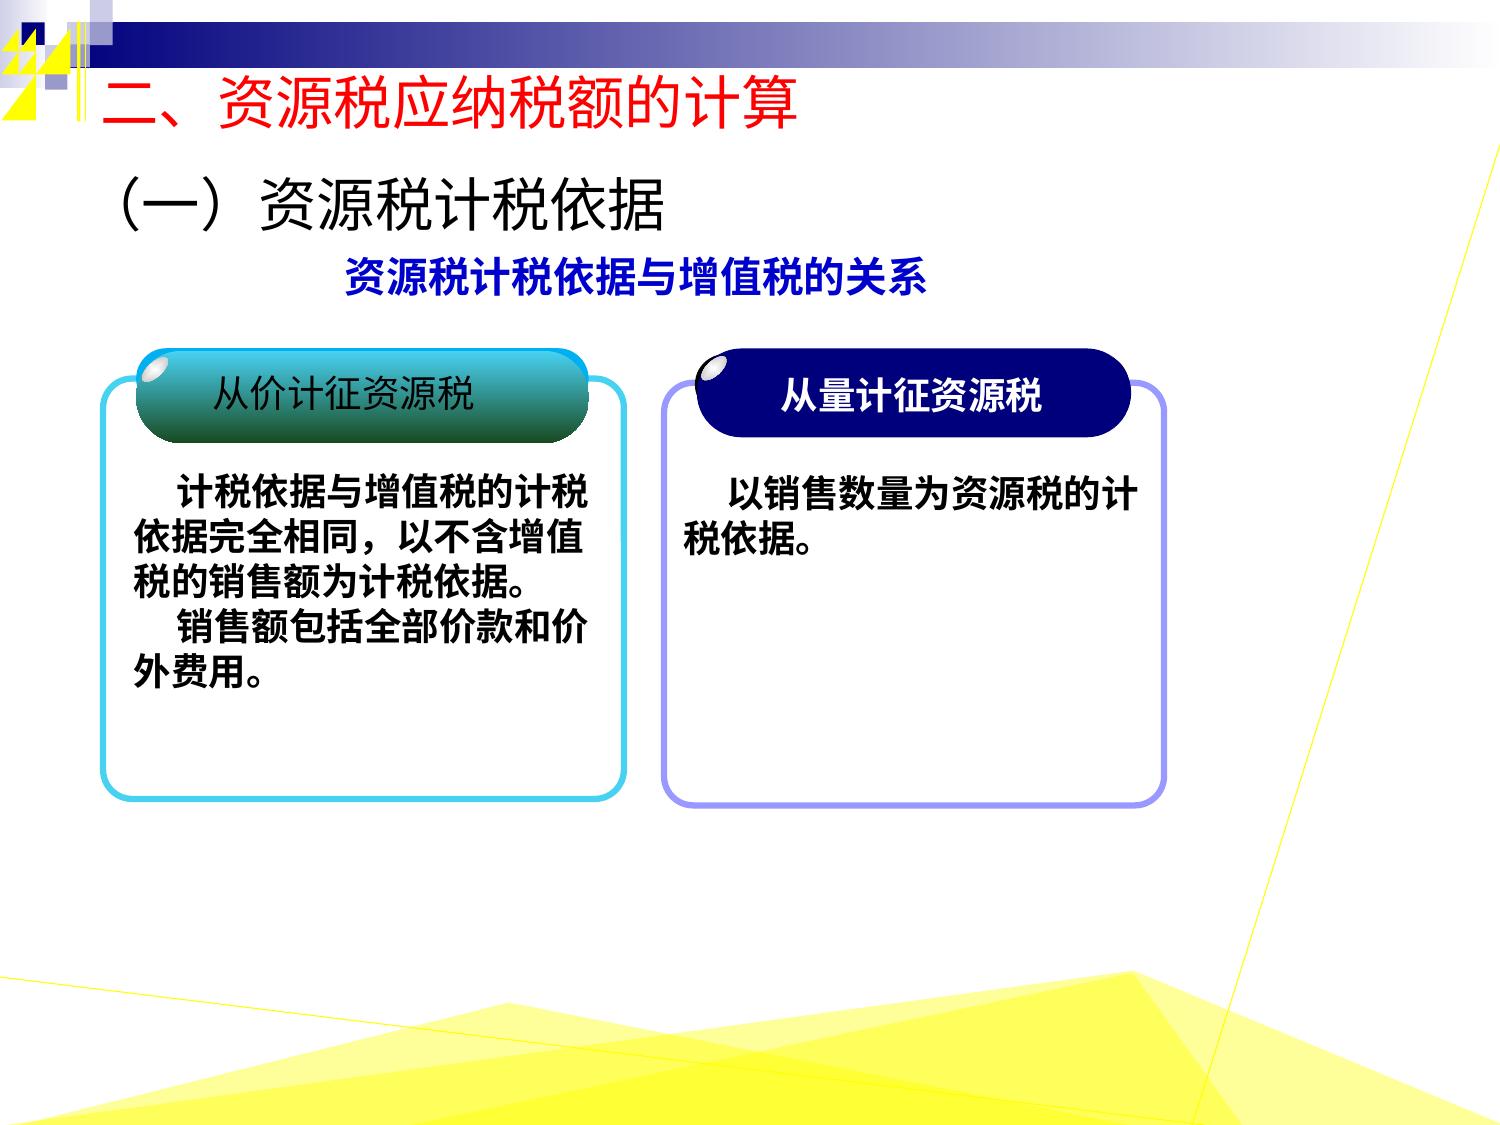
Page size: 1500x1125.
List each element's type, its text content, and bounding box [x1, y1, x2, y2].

text_box 资源税计税依据与增值税的关系 [303, 243, 944, 309]
text_box [54, 614, 1076, 832]
text_box 二、资源税应纳税额的计算 [86, 59, 1156, 144]
text_box （一）资源税计税依据 [68, 160, 781, 246]
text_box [103, 341, 624, 799]
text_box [664, 348, 1165, 806]
text_box [68, 242, 1090, 614]
